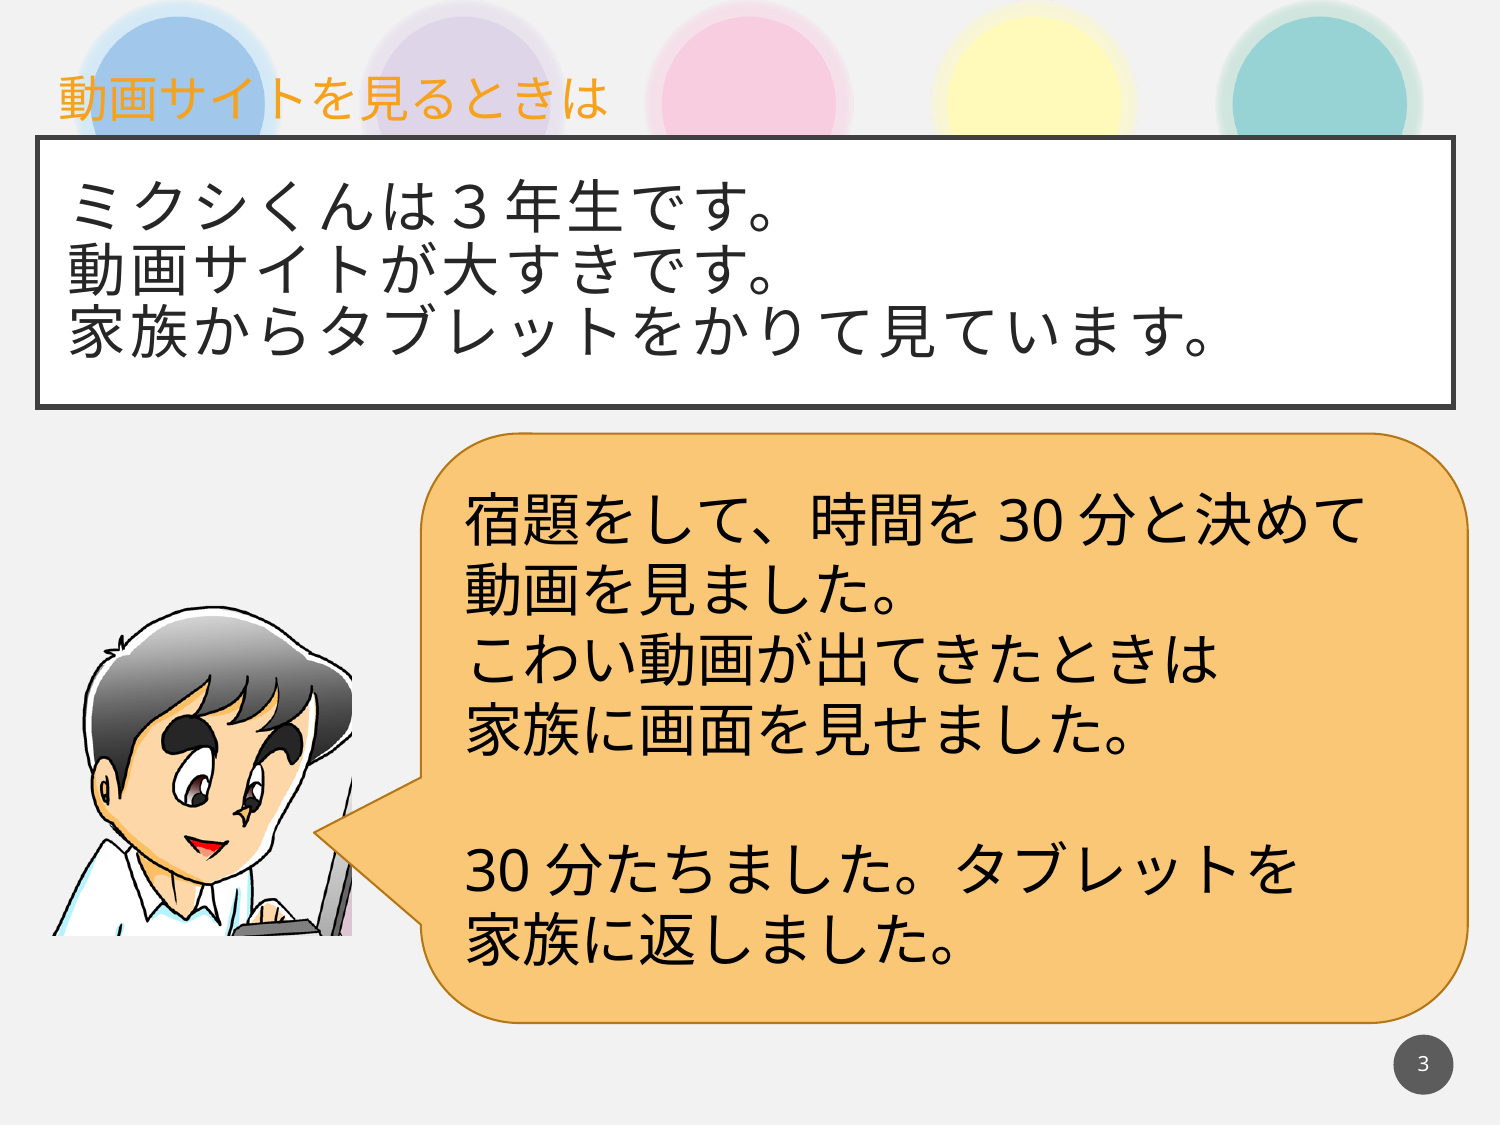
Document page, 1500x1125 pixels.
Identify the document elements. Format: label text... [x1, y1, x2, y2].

title ミクシくんは３年生です。 動画サイトが大すきです。 家族からタブレットをかりて見ています。 [35, 135, 1456, 410]
picture [73, 0, 1424, 135]
text_box 宿題をして、時間を30分と決めて 動画を見ました。 こわい動画が出てきたときは 家族に画面を見せました。 30分たちました。タブレットを 家族に返しました。 [352, 432, 1469, 1025]
slide_number 3 [1393, 1034, 1454, 1095]
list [0, 580, 352, 936]
